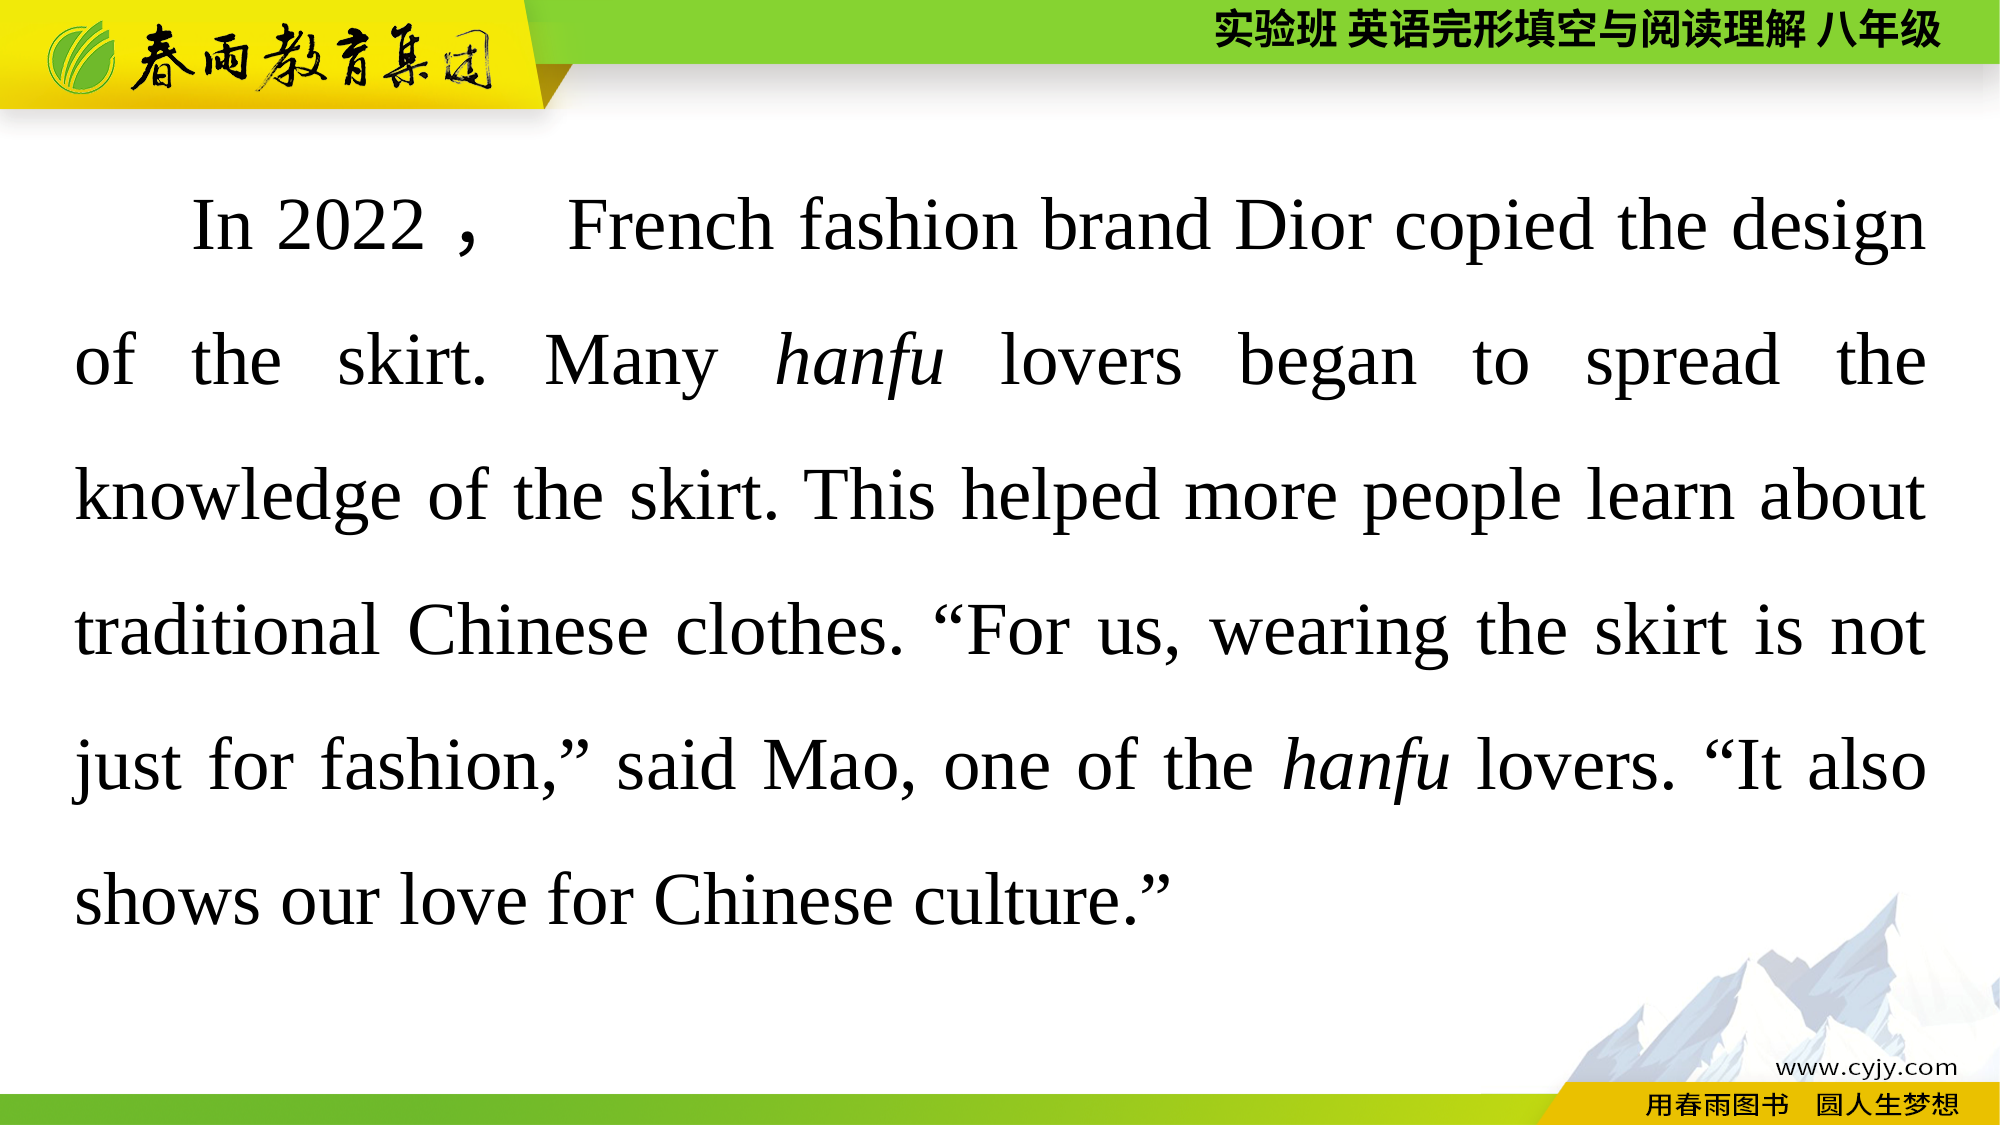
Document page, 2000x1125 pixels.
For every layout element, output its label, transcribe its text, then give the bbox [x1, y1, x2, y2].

list In 2022， French fashion brand Dior copied the design of the skirt. Many hanfu lovers began to spread the knowledge of the skirt. This helped more people learn about traditional Chinese clothes. “For us, wearing the skirt is not just for fashion,” said Mao, one of the hanfu lovers. “It also shows our love for Chinese culture.” [59, 122, 1944, 956]
picture [0, 0, 2000, 1125]
